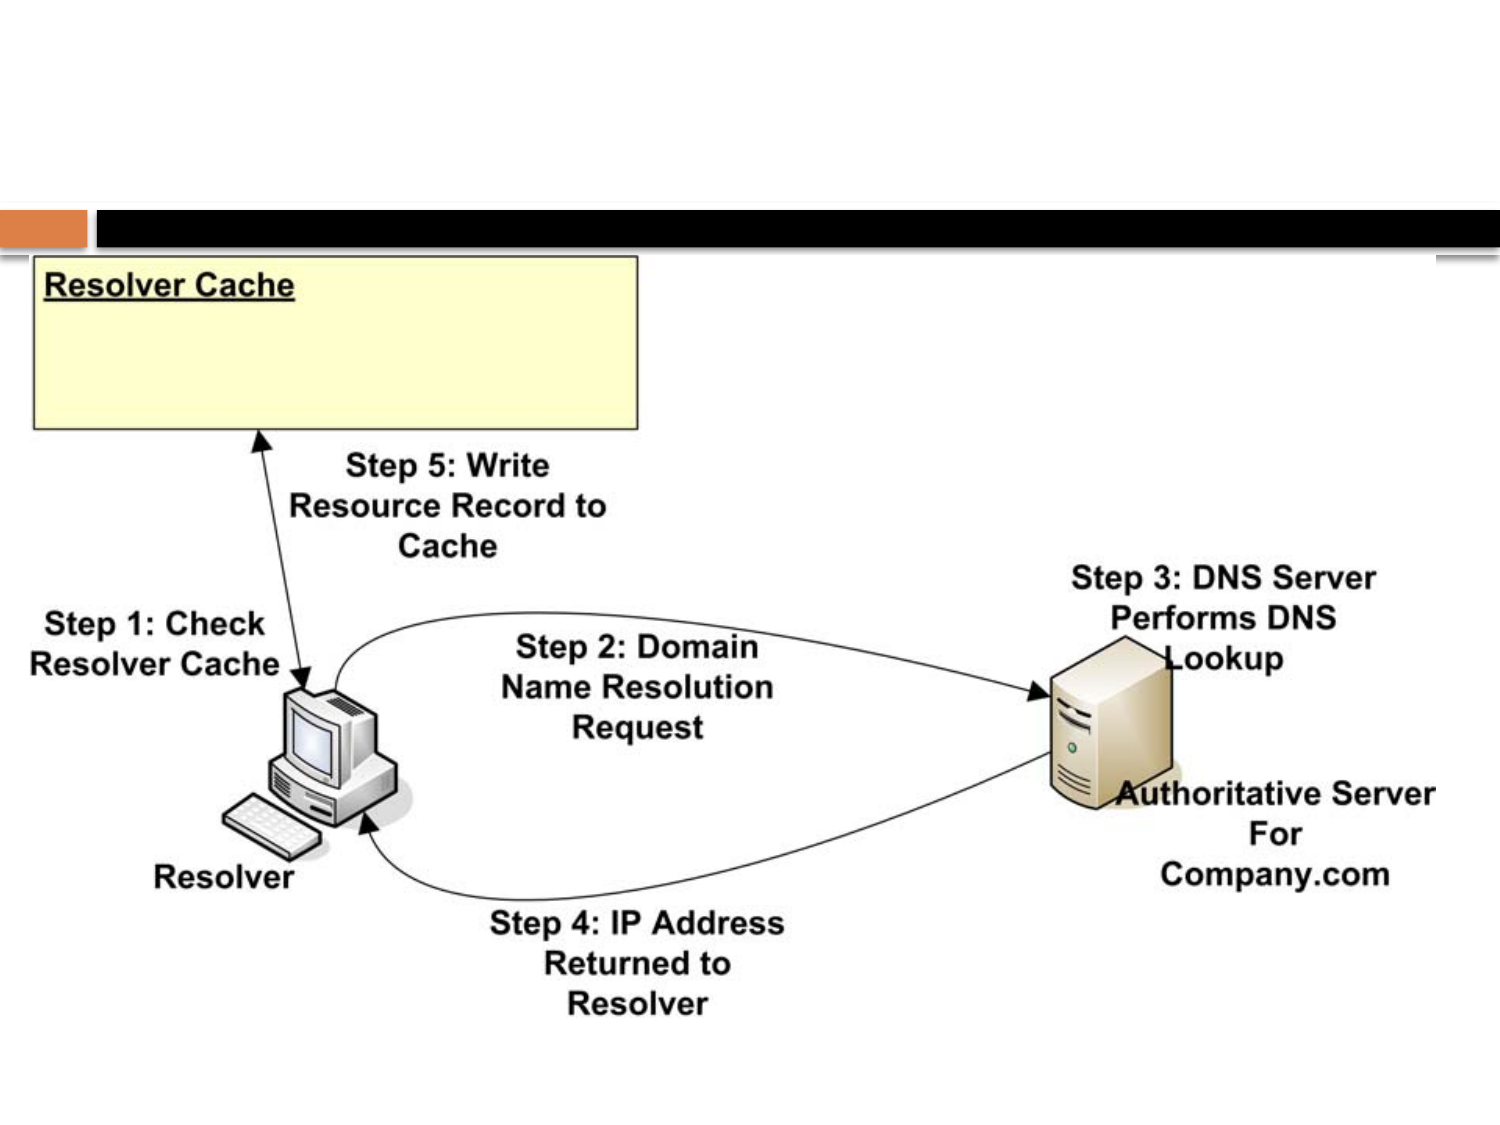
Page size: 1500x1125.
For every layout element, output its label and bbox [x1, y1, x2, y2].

picture [29, 254, 1437, 1026]
